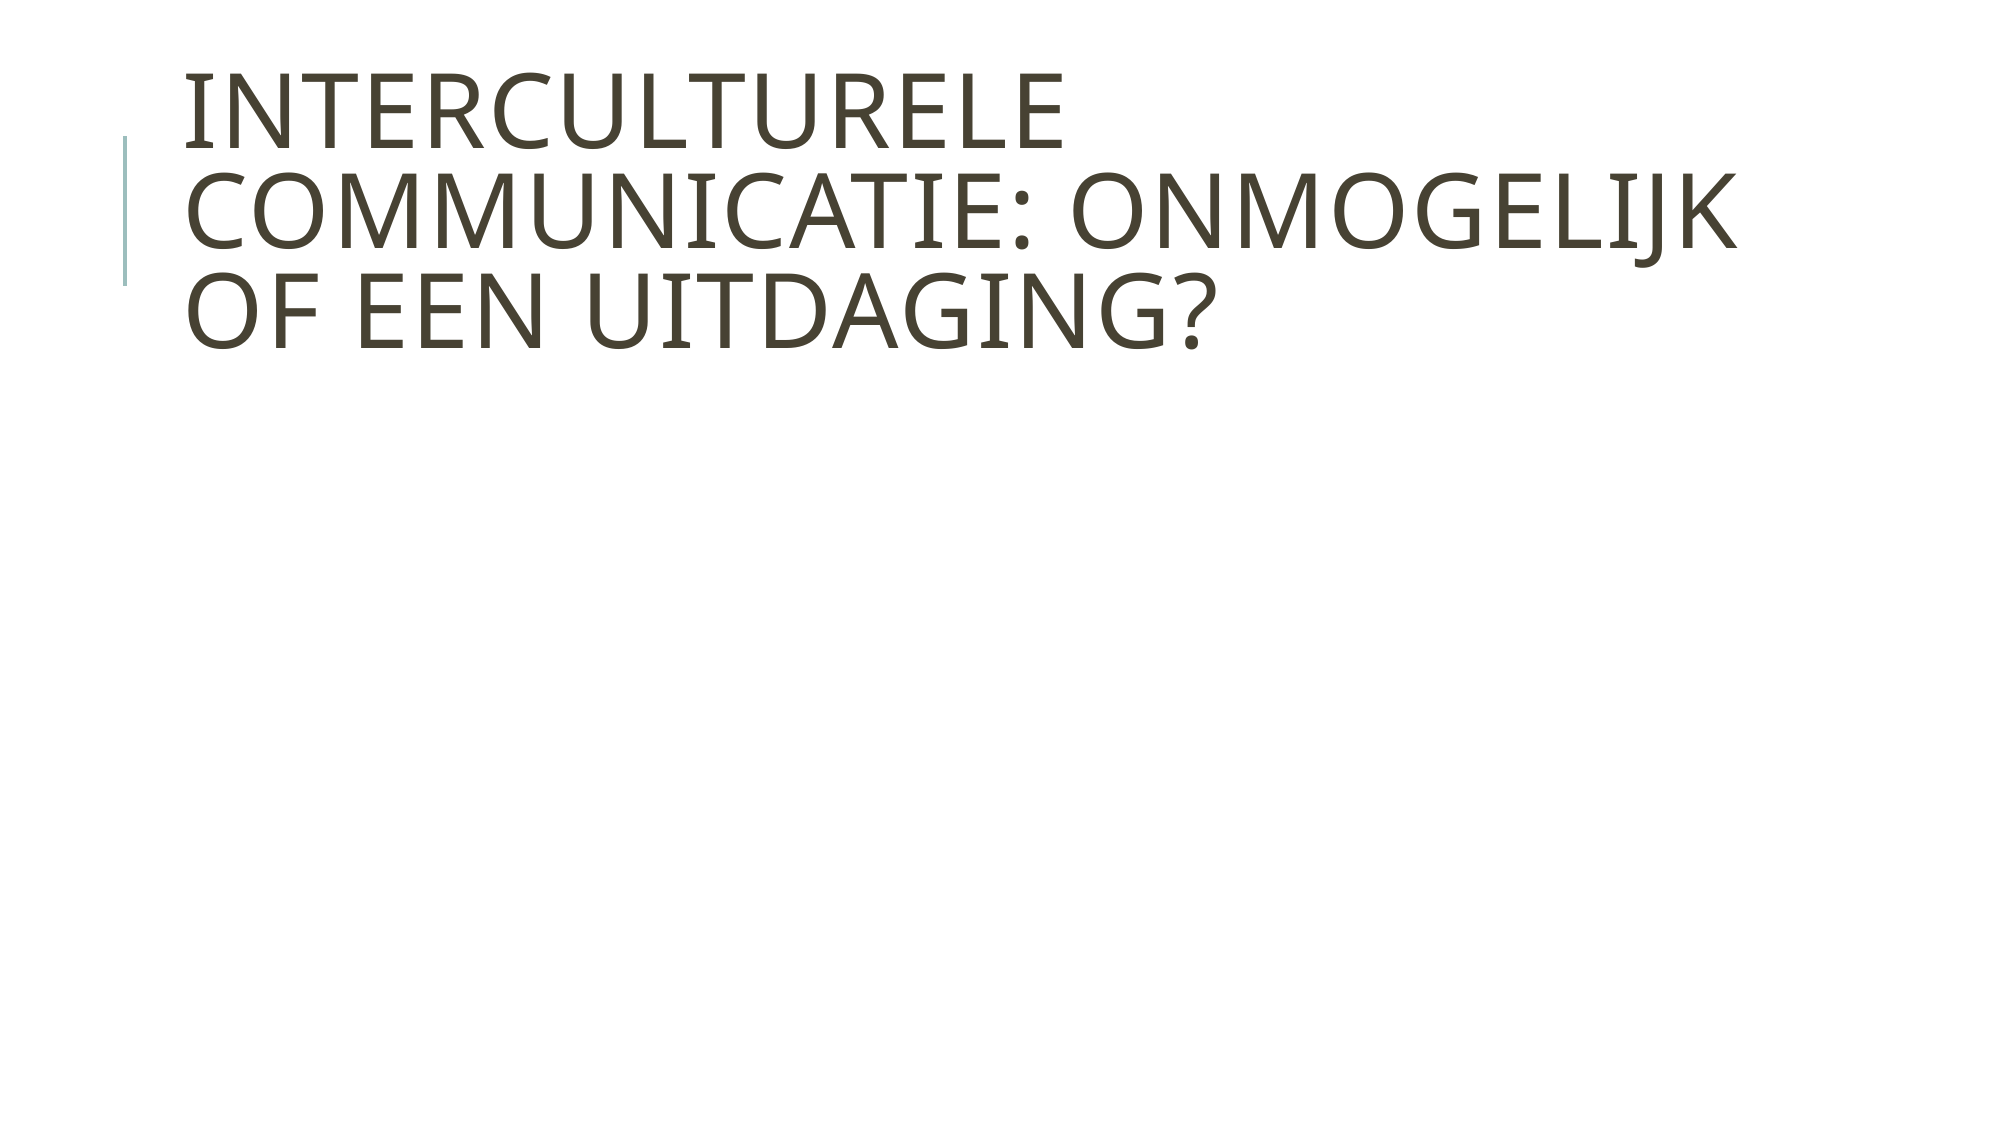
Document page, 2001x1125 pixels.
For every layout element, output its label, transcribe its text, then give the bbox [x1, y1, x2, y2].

title Interculturele communicatie: onmogelijk of een uitdaging? [168, 96, 1763, 342]
